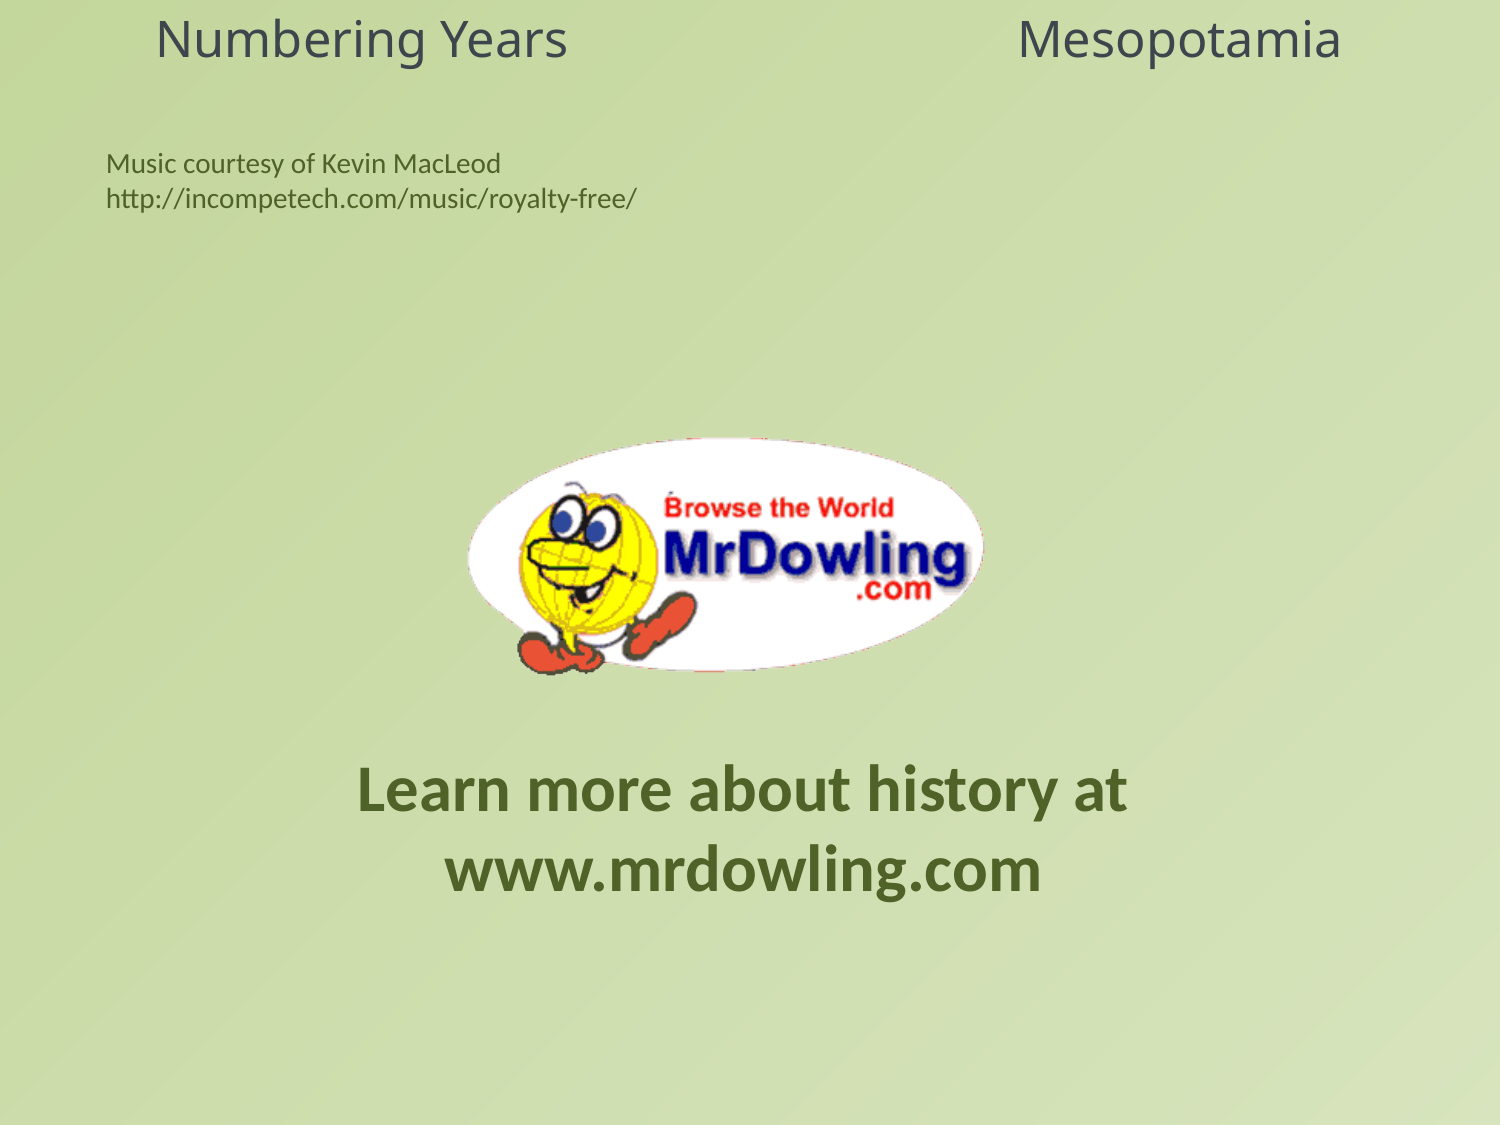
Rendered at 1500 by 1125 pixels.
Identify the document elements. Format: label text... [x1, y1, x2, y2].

text_box Learn more about history at www.mrdowling.com [50, 737, 1438, 913]
text_box Music courtesy of Kevin MacLeod http://incompetech.com/music/royalty-free/ [91, 137, 653, 223]
picture [424, 424, 1065, 693]
text_box Numbering Years Mesopotamia [0, 0, 1500, 76]
